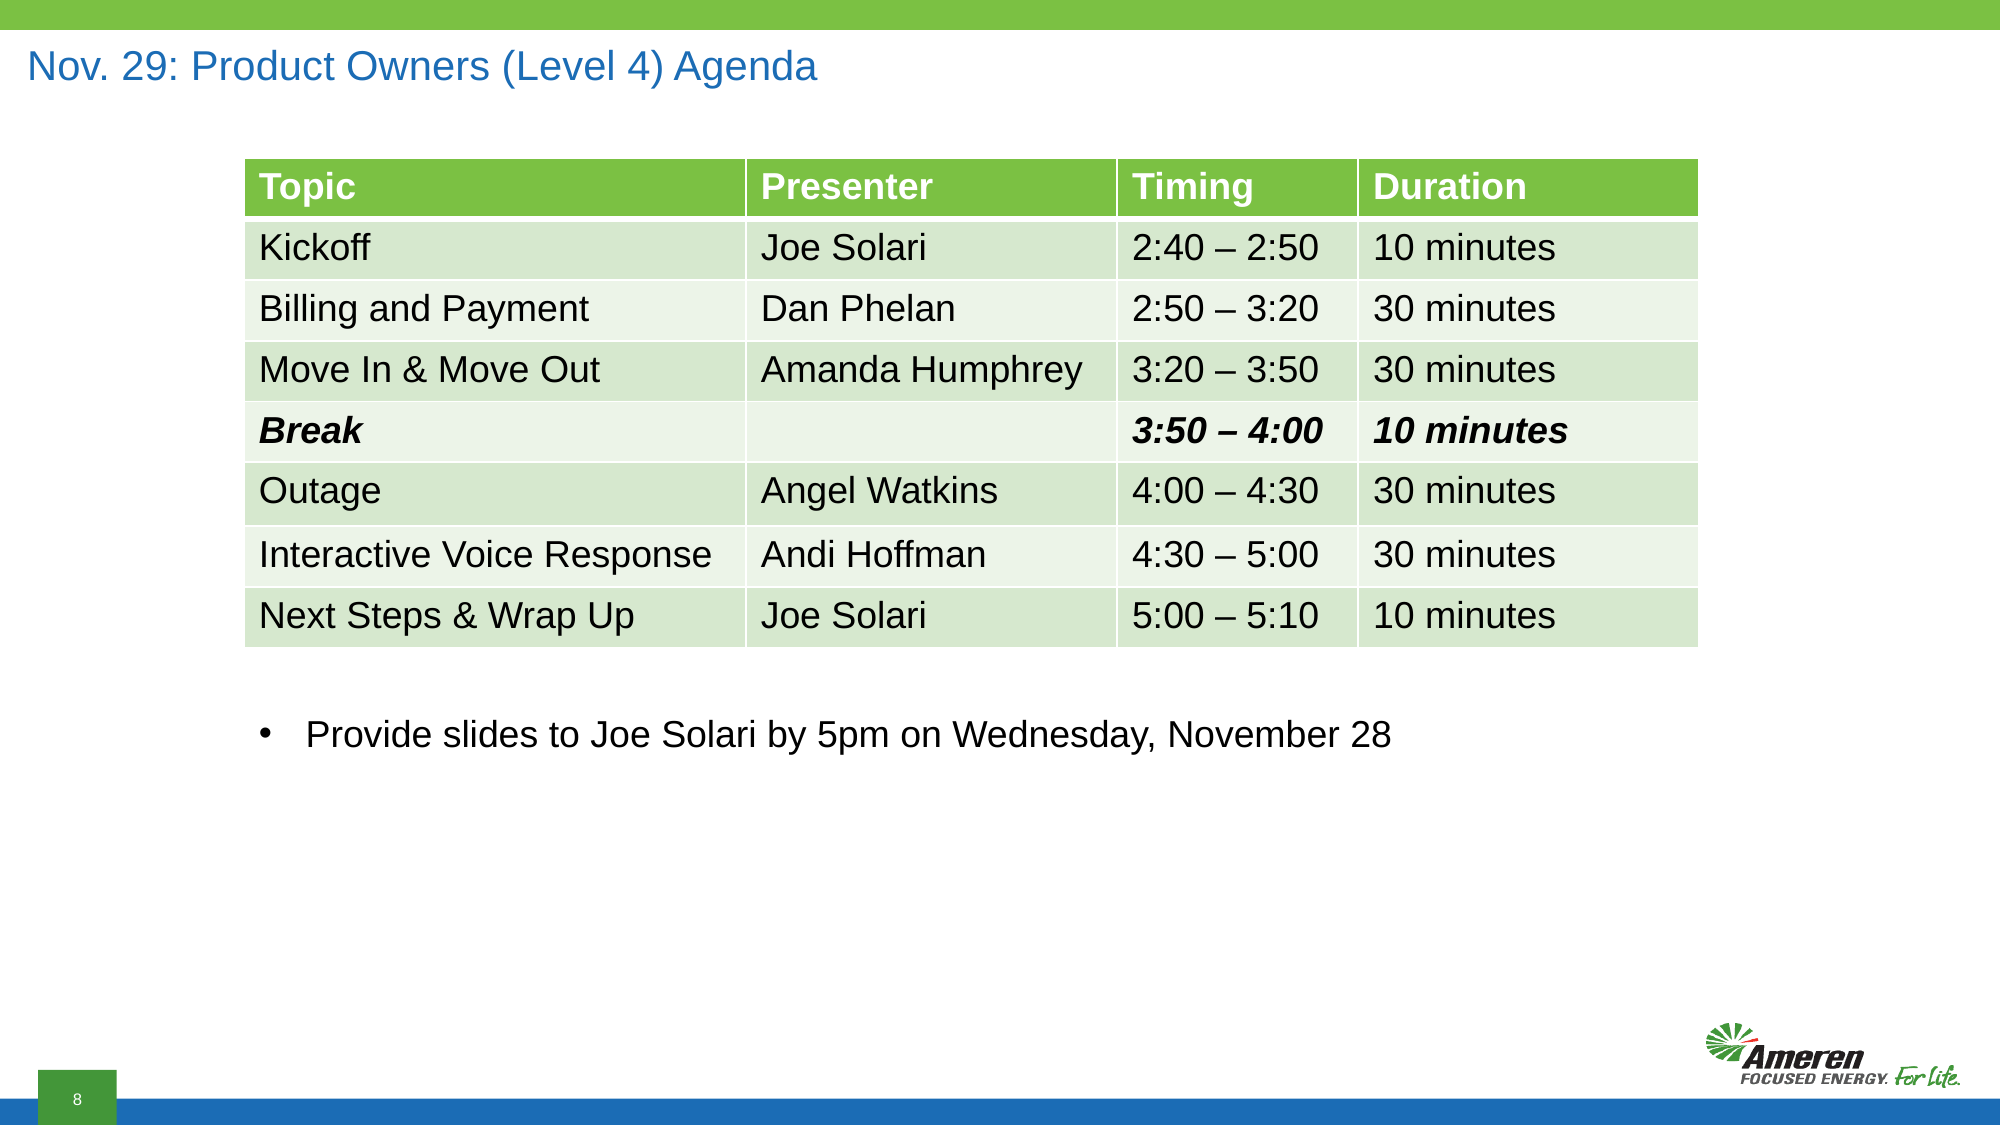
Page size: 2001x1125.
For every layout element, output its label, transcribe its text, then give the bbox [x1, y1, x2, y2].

table_cell Outage [245, 463, 745, 525]
table_cell 10 minutes [1359, 222, 1698, 279]
table_header Presenter [747, 159, 1116, 216]
table_cell Angel Watkins [747, 463, 1116, 525]
table_cell Move In & Move Out [245, 342, 745, 401]
table_cell Interactive Voice Response [245, 527, 745, 586]
table_header Topic [245, 159, 745, 216]
table_header Timing [1118, 159, 1357, 216]
text_box Provide slides to Joe Solari by 5pm on Wednesday, November 28 [244, 702, 1458, 763]
table_cell 10 minutes [1359, 588, 1698, 647]
table_cell Joe Solari [747, 588, 1116, 647]
table_cell Kickoff [245, 222, 745, 279]
table_cell Andi Hoffman [747, 527, 1116, 586]
picture [1706, 1023, 1967, 1088]
table_cell Break [245, 402, 745, 461]
table_cell 2:40 – 2:50 [1118, 222, 1357, 279]
table_cell 30 minutes [1359, 527, 1698, 586]
table_cell 4:30 – 5:00 [1118, 527, 1357, 586]
table_cell 3:20 – 3:50 [1118, 342, 1357, 401]
table_cell [747, 402, 1116, 461]
table_cell Amanda Humphrey [747, 342, 1116, 401]
title Nov. 29: Product Owners (Level 4) Agenda [27, 38, 1951, 89]
table_cell Billing and Payment [245, 281, 745, 340]
table_cell 4:00 – 4:30 [1118, 463, 1357, 525]
table_cell 2:50 – 3:20 [1118, 281, 1357, 340]
table_cell 3:50 – 4:00 [1118, 402, 1357, 461]
table_cell 30 minutes [1359, 342, 1698, 401]
table_cell Next Steps & Wrap Up [245, 588, 745, 647]
table_cell 30 minutes [1359, 281, 1698, 340]
table_cell Dan Phelan [747, 281, 1116, 340]
table_header Duration [1359, 159, 1698, 216]
table_cell 5:00 – 5:10 [1118, 588, 1357, 647]
table_cell 30 minutes [1359, 463, 1698, 525]
table_cell 10 minutes [1359, 402, 1698, 461]
table_cell Joe Solari [747, 222, 1116, 279]
